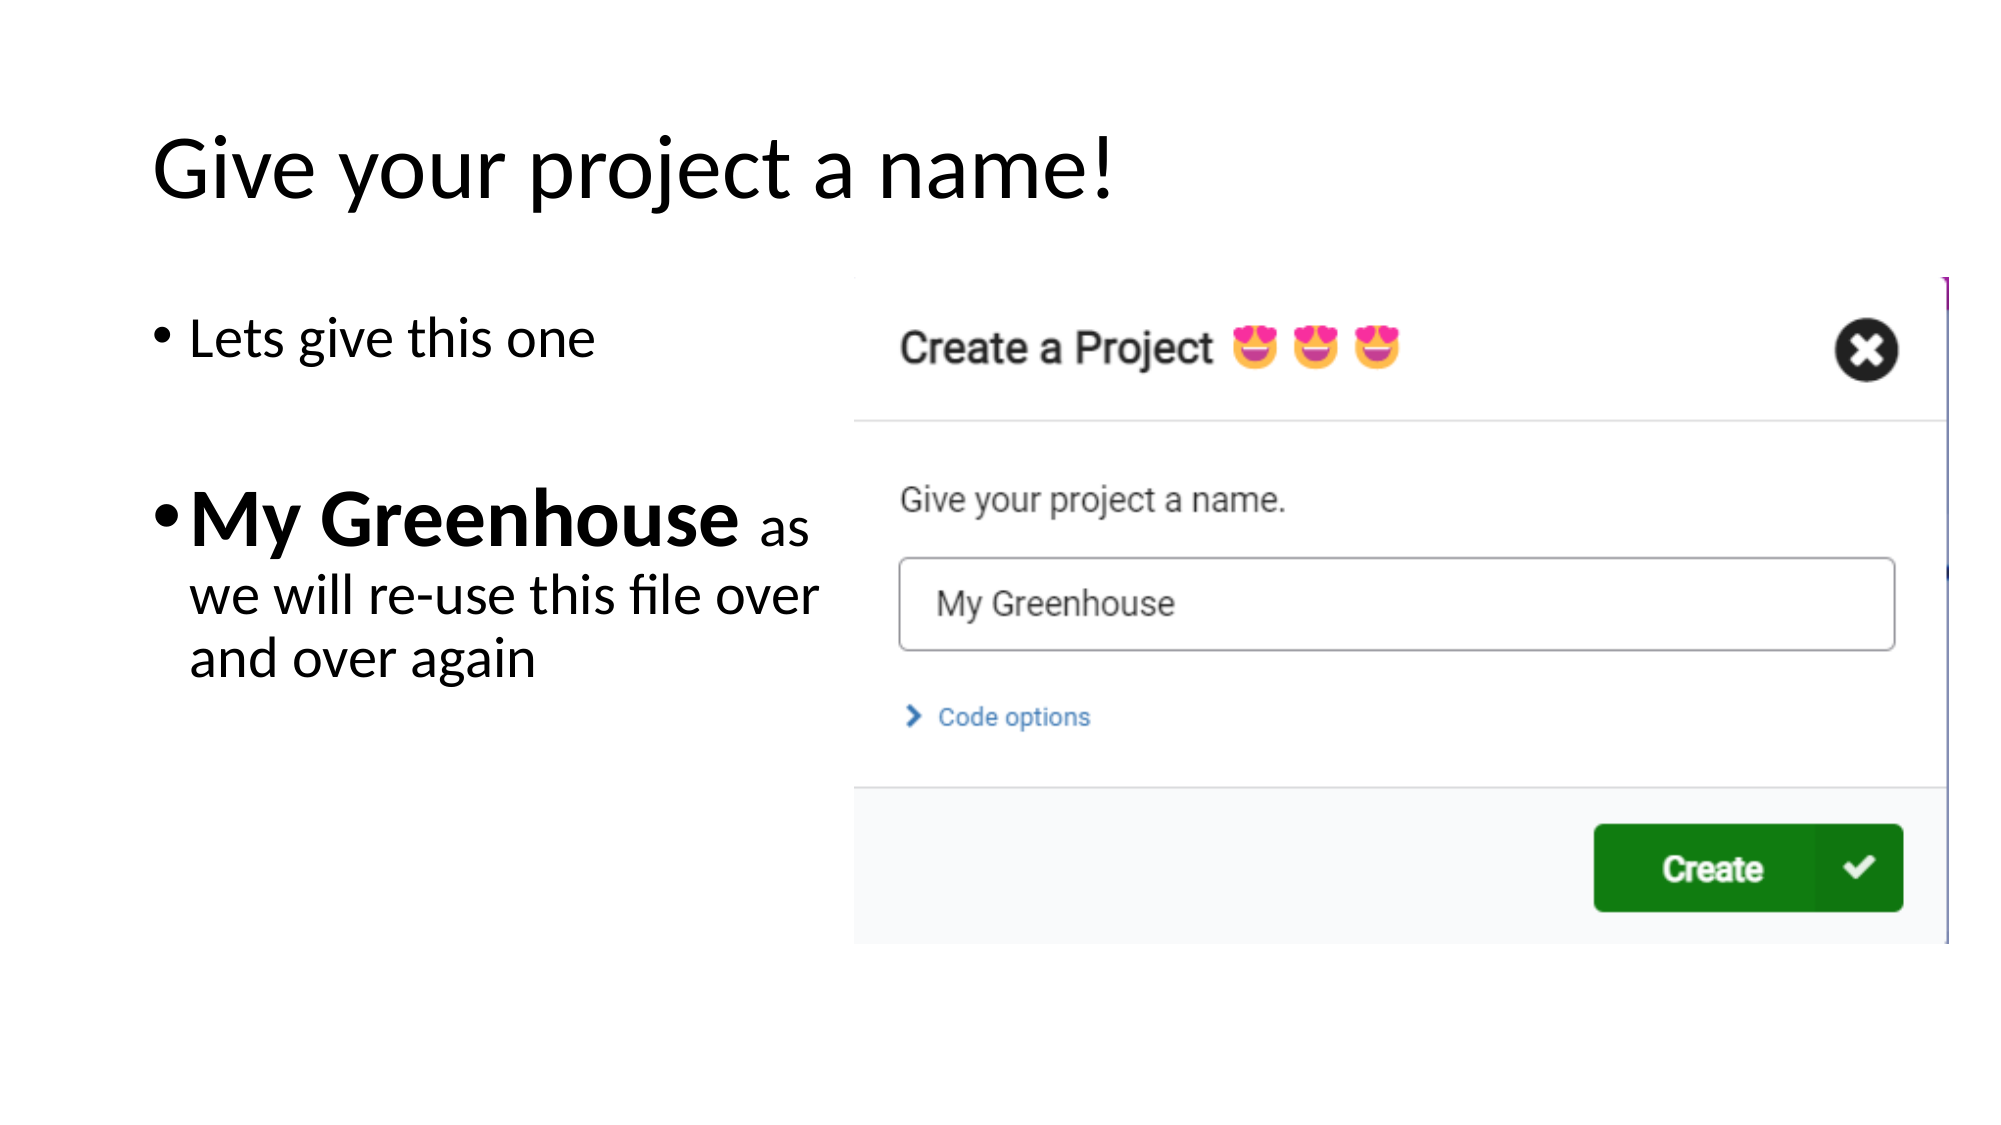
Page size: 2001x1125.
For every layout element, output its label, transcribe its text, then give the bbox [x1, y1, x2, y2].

list Lets give this one My Greenhouse as we will re-use this file over and over again [137, 299, 854, 1014]
title Give your project a name! [137, 59, 1863, 278]
picture [853, 277, 1949, 944]
